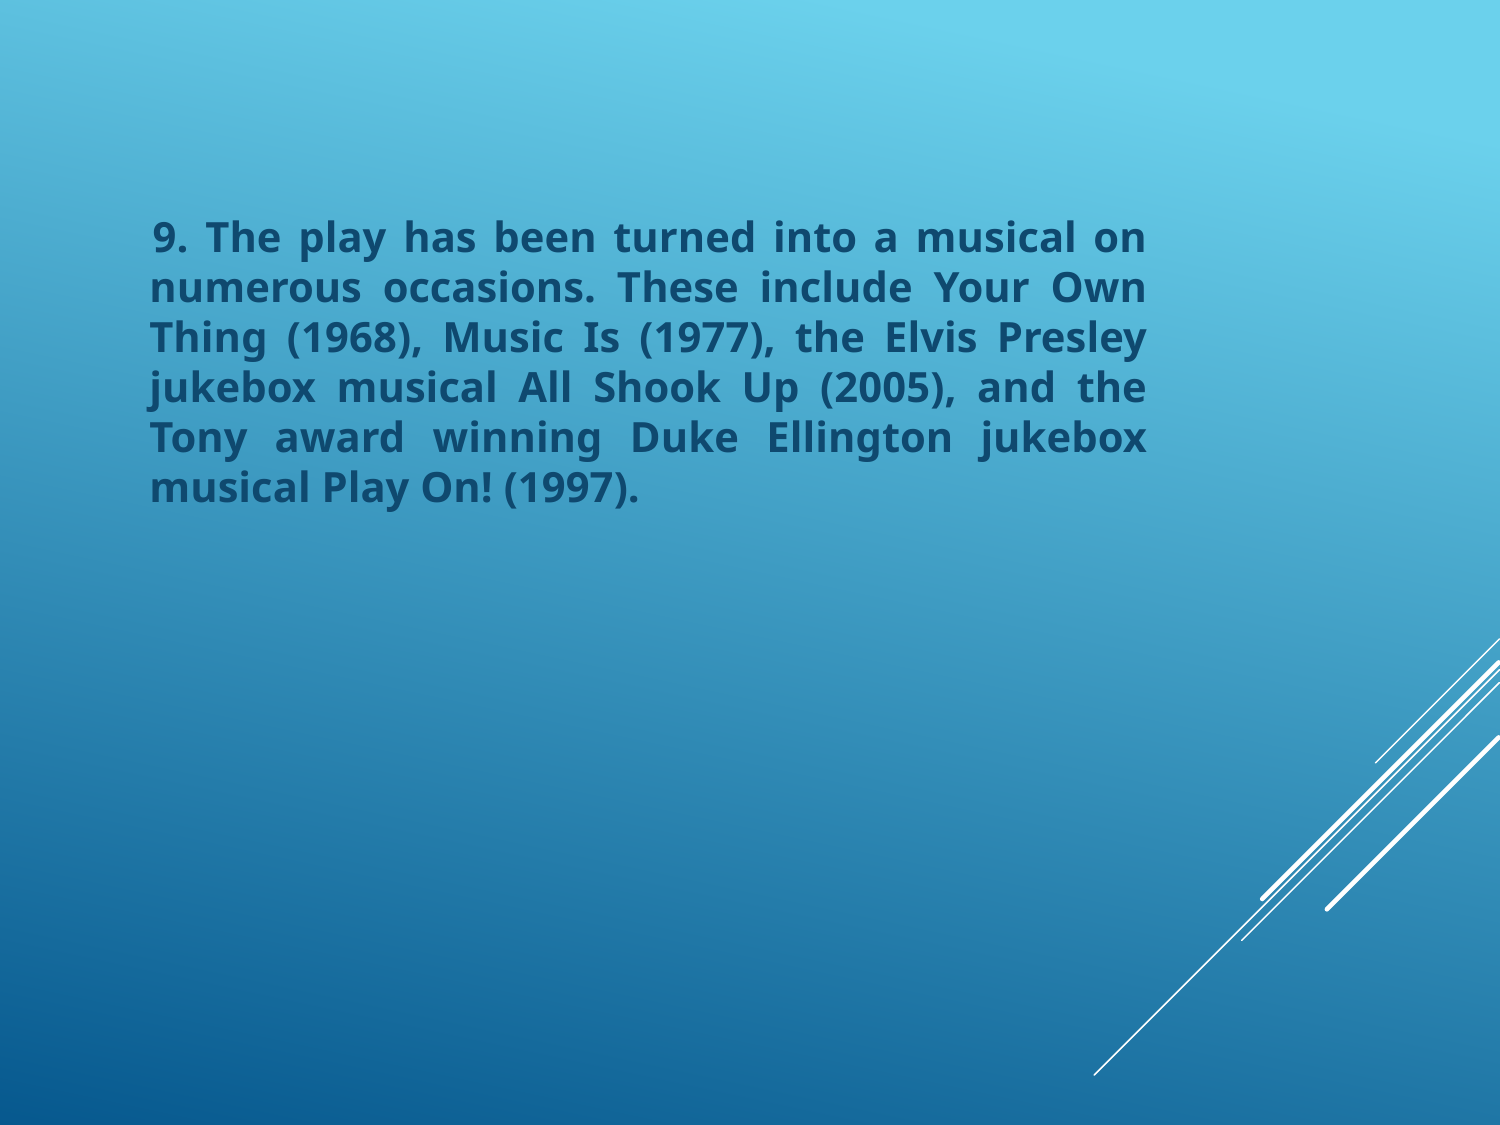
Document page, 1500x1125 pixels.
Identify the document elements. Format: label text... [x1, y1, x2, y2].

list 9. The play has been turned into a musical on numerous occasions. These include Your Own Thing (1968), Music Is (1977), the Elvis Presley jukebox musical All Shook Up (2005), and the Tony award winning Duke Ellington jukebox musical Play On! (1997). [87, 87, 1163, 706]
